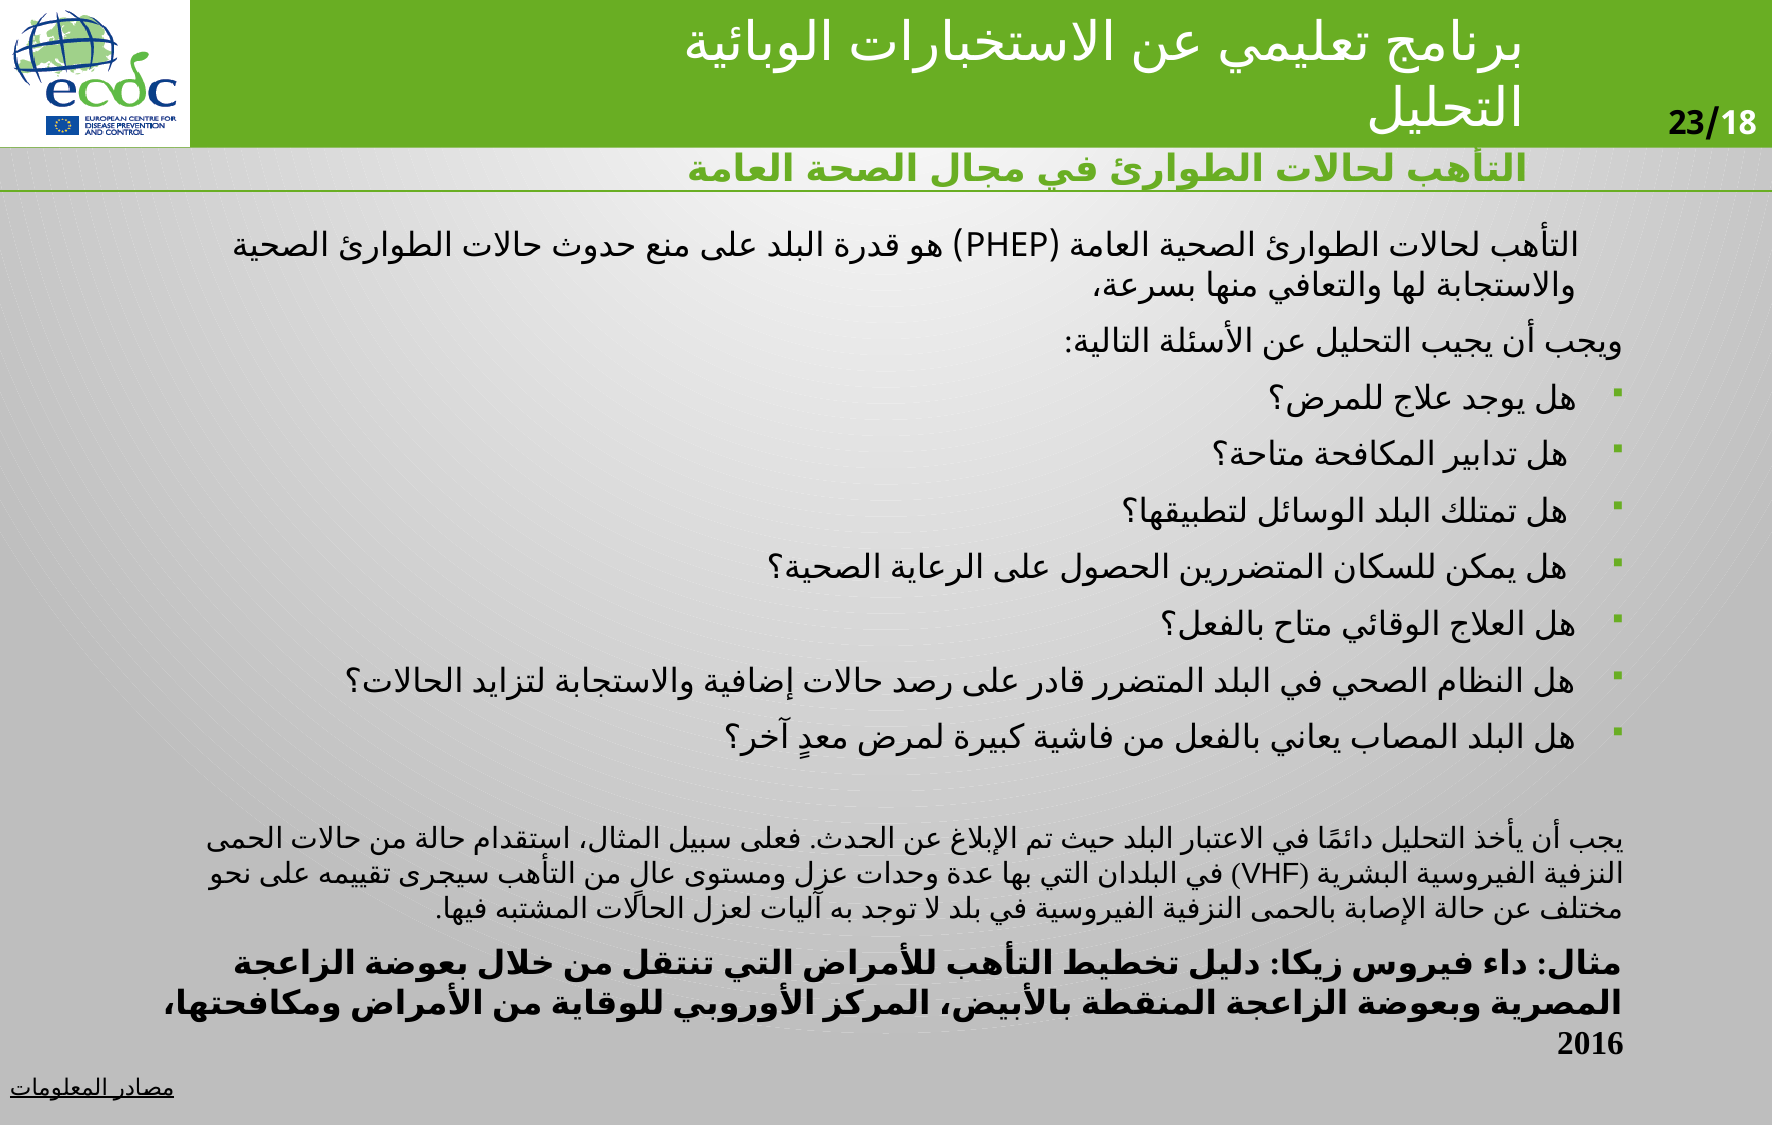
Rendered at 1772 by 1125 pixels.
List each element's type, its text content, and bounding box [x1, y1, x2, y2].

picture [0, 0, 190, 147]
text_box مصادر المعلومات [0, 1067, 189, 1108]
text_box التأهب لحالات الطوارئ الصحية العامة (PHEP) هو قدرة البلد على منع حدوث حالات الطوارئ الصحية والاستجابة لها والتعافي منها بسرعة، ويجب أن يجيب التحليل عن الأسئلة التالية: هل يوجد علاج للمرض؟ هل تدابير المكافحة متاحة؟ هل تمتلك البلد الوسائل لتطبيقها؟ هل يمكن للسكان المتضررين الحصول على الرعاية الصحية؟ هل العلاج الوقائي متاح بالفعل؟ هل النظام الصحي في البلد المتضرر قادر على رصد حالات إضافية والاستجابة لتزايد الحالات؟ هل البلد المصاب يعاني بالفعل من فاشية كبيرة لمرض معدٍ آخر؟ يجب أن يأخذ التحليل دائمًا في الاعتبار البلد حيث تم الإبلاغ عن الحدث. فعلى سبيل المثال، استقدام حالة من حالات الحمى النزفية الفيروسية البشرية (VHF) في البلدان التي بها عدة وحدات عزل ومستوى عالٍ من التأهب سيجرى تقييمه على نحو مختلف عن حالة الإصابة بالحمى النزفية الفيروسية في بلد لا توجد به آليات لعزل الحالات المشتبه فيها. مثال: داء فيروس زيكا: دليل تخطيط التأهب للأمراض التي تنتقل من خلال بعوضة الزاعجة المصرية وبعوضة الزاعجة المنقطة بالأبيض، المركز الأوروبي للوقاية من الأمراض ومكافحتها، 2016 [108, 215, 1639, 1125]
text_box التأهب لحالات الطوارئ في مجال الصحة العامة [205, 141, 1543, 198]
